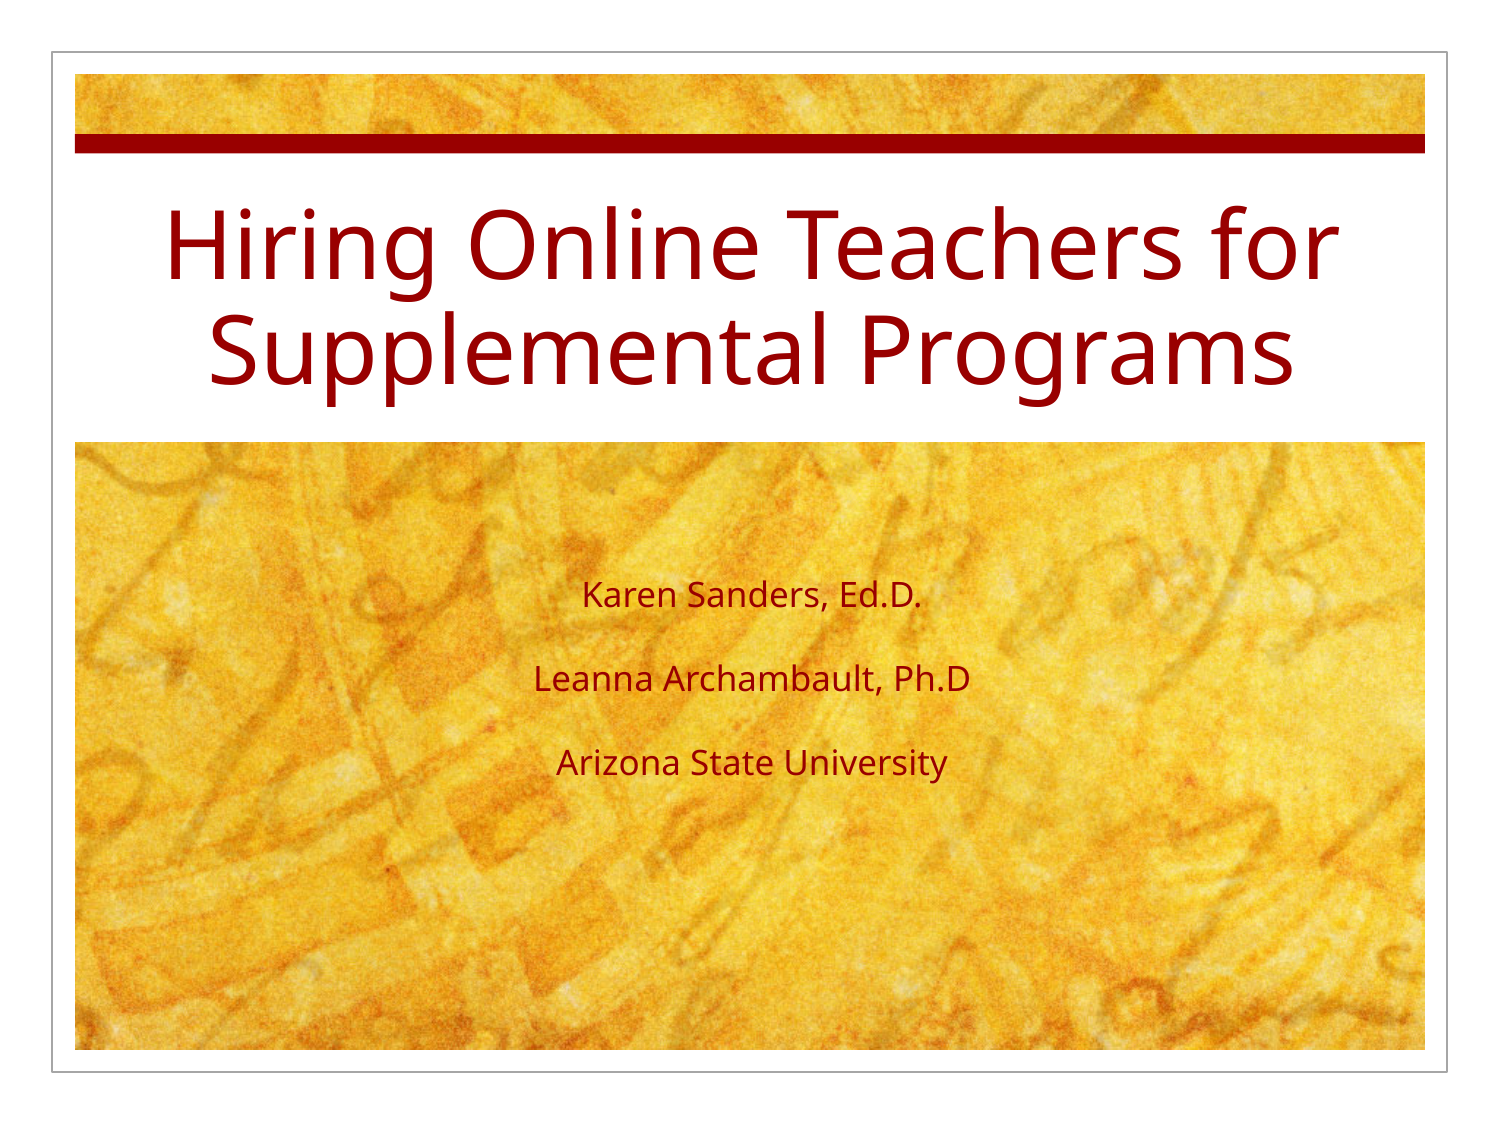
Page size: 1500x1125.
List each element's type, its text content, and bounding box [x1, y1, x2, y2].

subtitle Karen Sanders, Ed.D. Leanna Archambault, Ph.D Arizona State University [112, 565, 1392, 792]
title Hiring Online Teachers for Supplemental Programs [112, 183, 1392, 404]
picture [75, 74, 1425, 134]
picture [75, 442, 1425, 1050]
